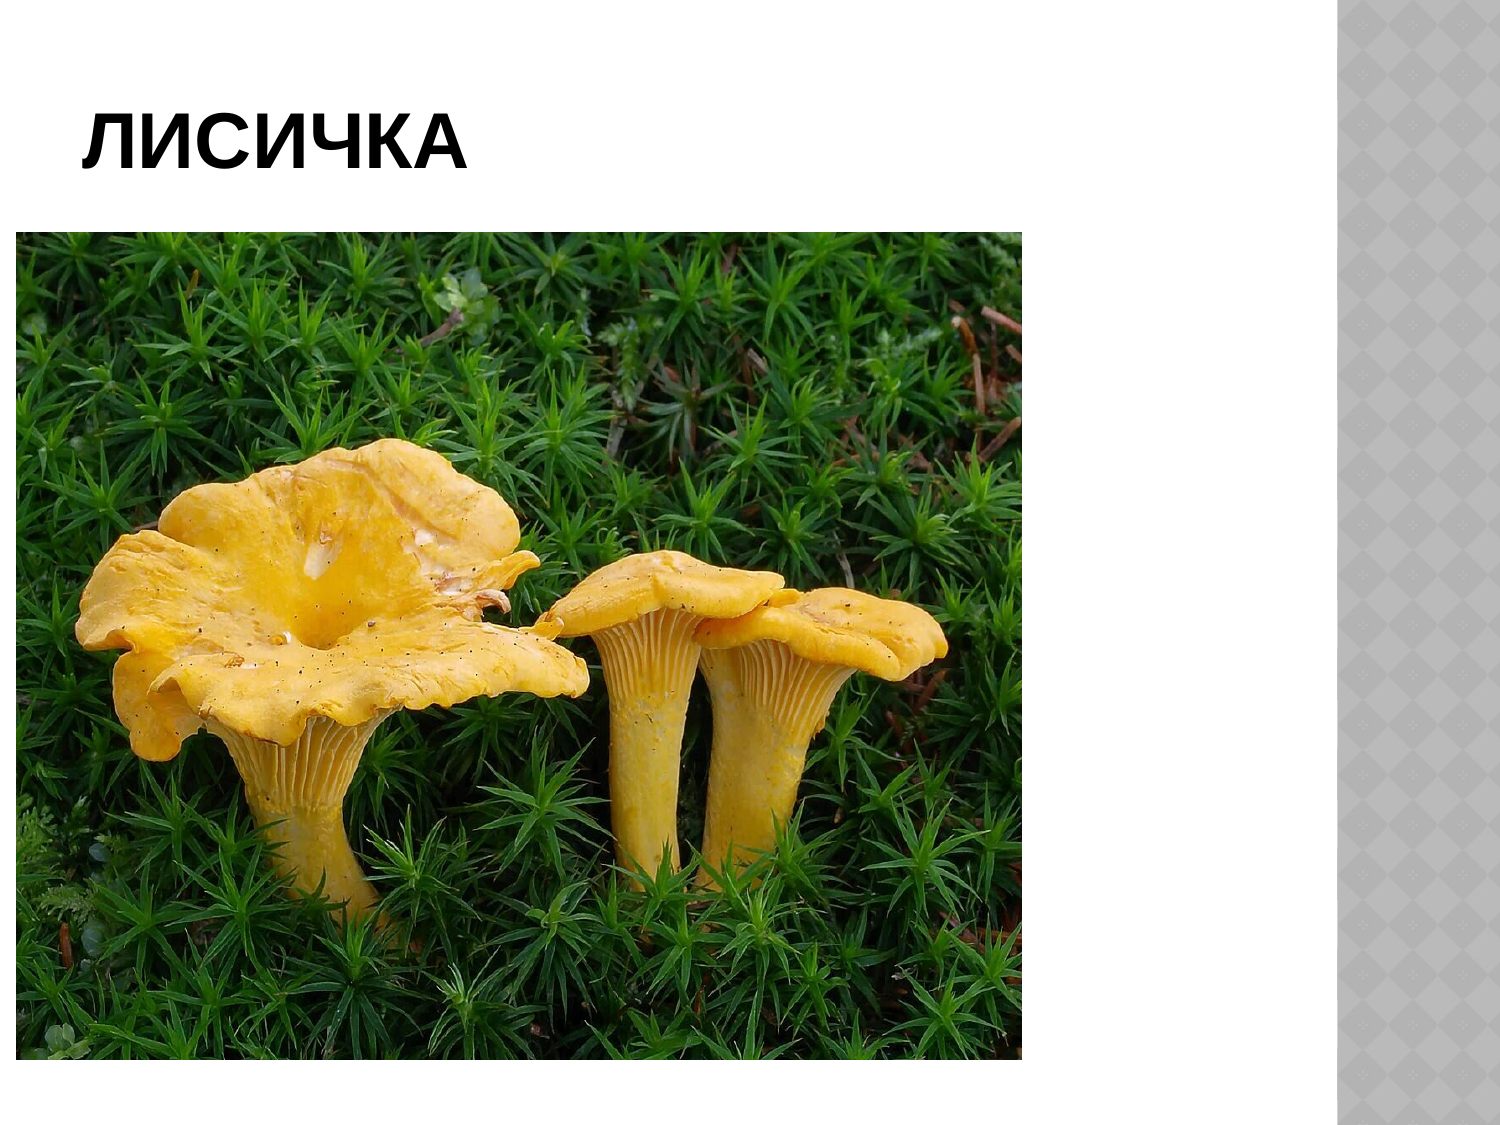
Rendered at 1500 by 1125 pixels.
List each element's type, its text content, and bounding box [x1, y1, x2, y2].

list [16, 232, 1023, 1060]
title лисичка [75, 52, 1223, 185]
